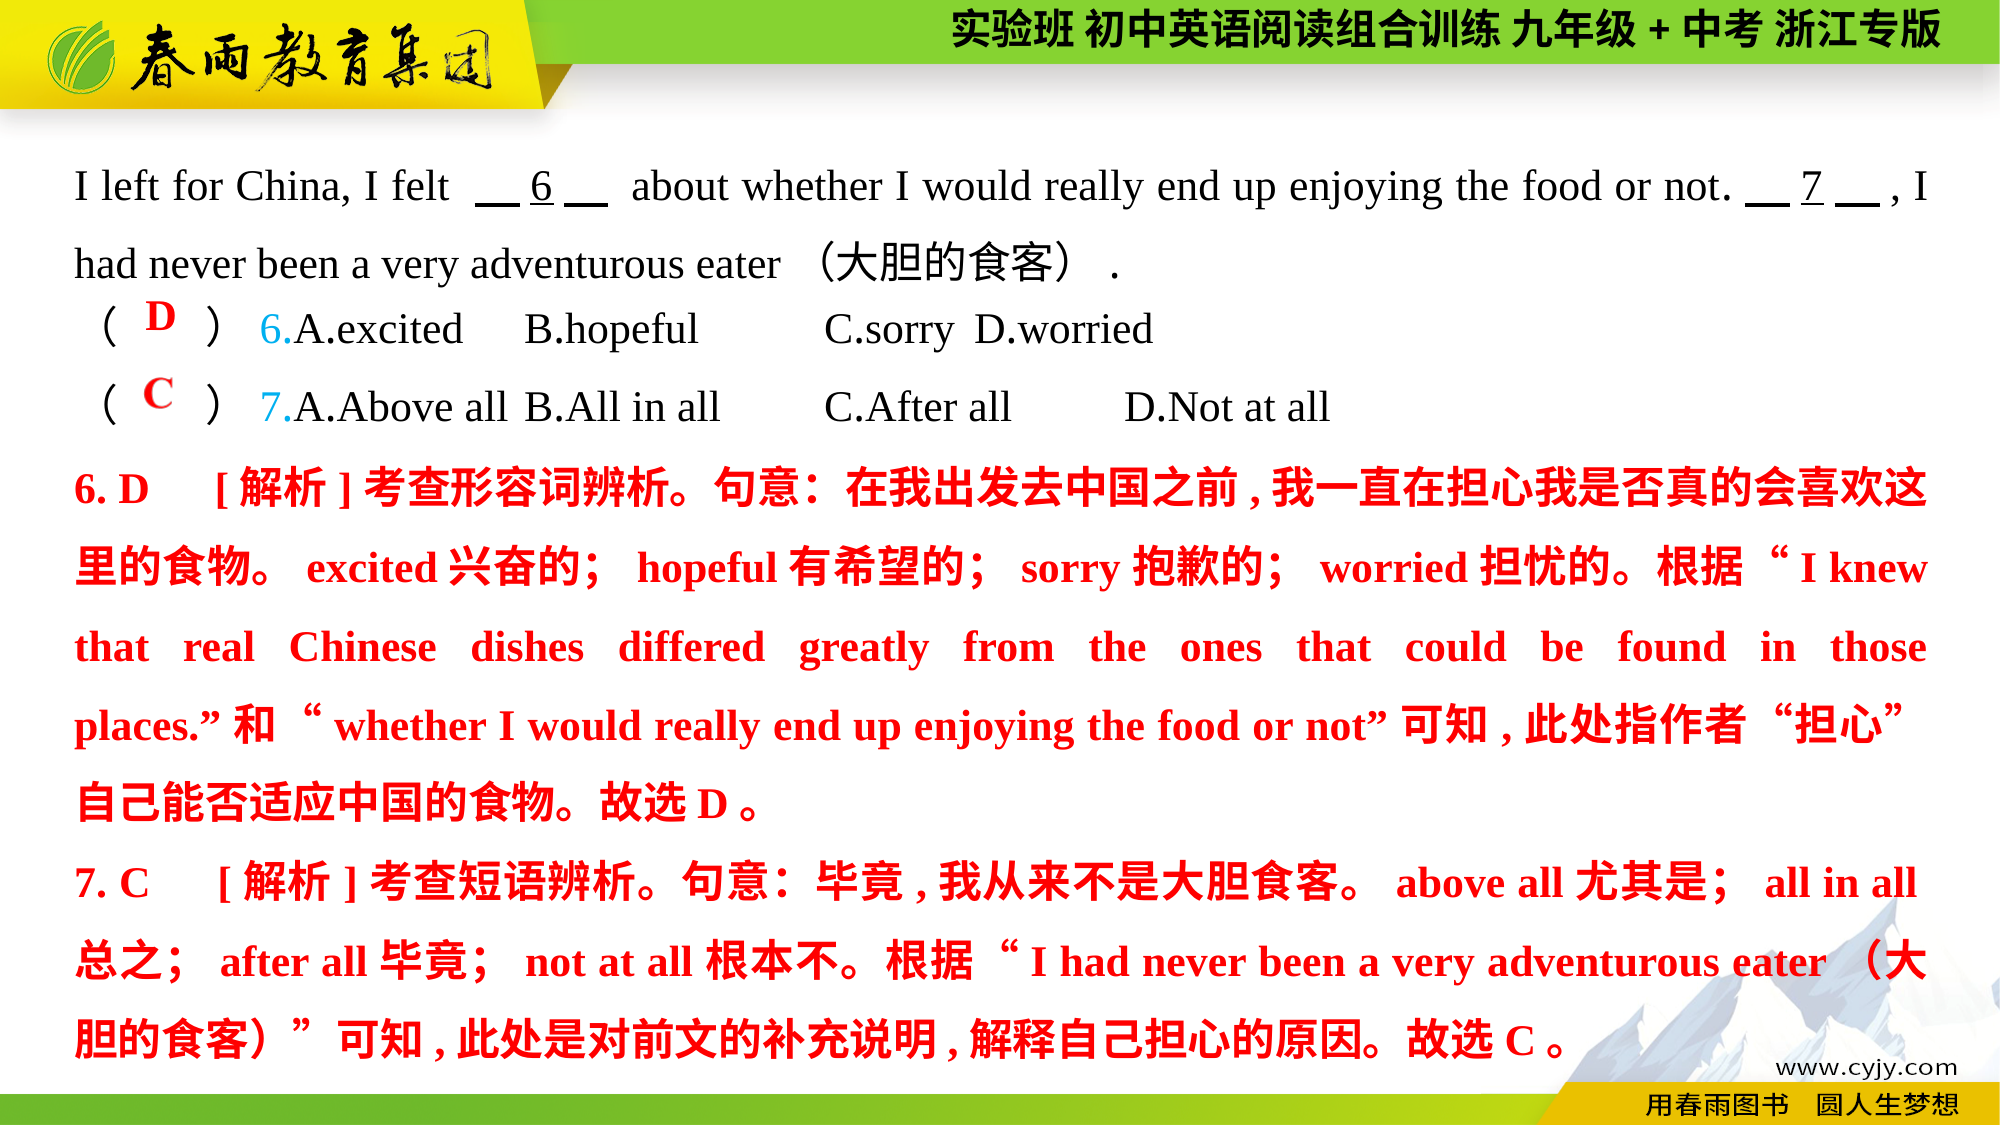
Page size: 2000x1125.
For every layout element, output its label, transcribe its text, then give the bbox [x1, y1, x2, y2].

text_box （ ）6.A.excited B.hopeful C.sorry D.worried （ ）7.A.Above all B.All in all C.After all D.Not at all [59, 265, 1944, 426]
text_box D [130, 278, 192, 347]
picture [0, 0, 2000, 1125]
list I left for China, I felt 6 about whether I would really end up enjoying the food or not. 7 , I had never been a very adventurous eater（大胆的食客）. [59, 122, 1944, 265]
text_box 6. D [解析]考查形容词辨析。句意：在我出发去中国之前,我一直在担心我是否真的会喜欢这里的食物。excited兴奋的；hopeful有希望的；sorry抱歉的；worried担忧的。根据“I knew that real Chinese dishes differed greatly from the ones that could be found in those places.”和“whether I would really end up enjoying the food or not”可知,此处指作者“担心”自己能否适应中国的食物。故选D。 7. C [解析]考查短语辨析。句意：毕竟,我从来不是大胆食客。above all尤其是；all in all总之；after all毕竟；not at all根本不。根据“I had never been a very adventurous eater（大胆的食客）”可知,此处是对前文的补充说明,解释自己担心的原因。故选C。 [59, 426, 1944, 1072]
